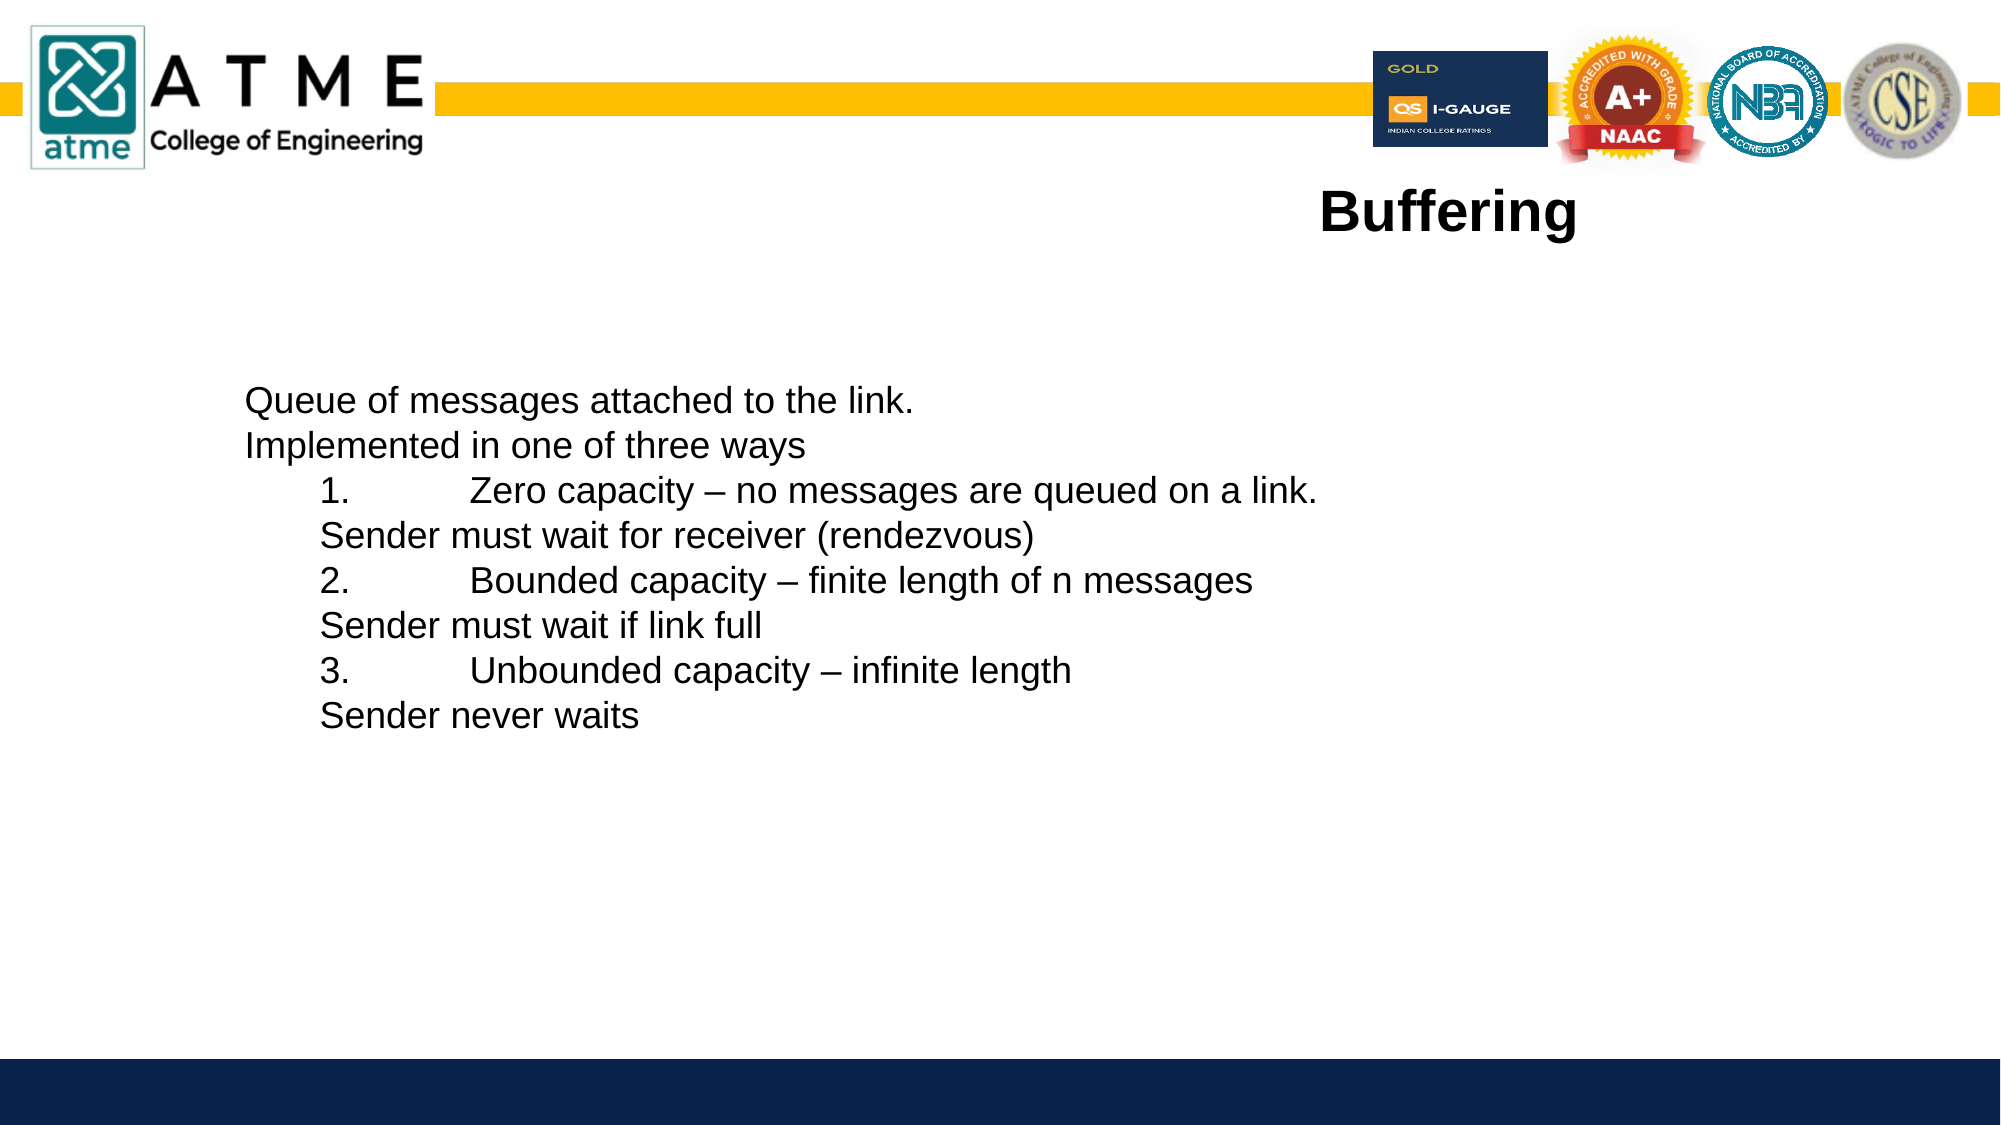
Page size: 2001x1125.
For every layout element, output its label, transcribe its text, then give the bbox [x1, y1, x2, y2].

picture [1373, 20, 1828, 180]
picture [1840, 26, 1968, 176]
text_box Buffering [1305, 165, 1594, 251]
picture [22, 15, 435, 178]
picture [0, 1059, 2001, 1125]
text_box Queue of messages attached to the link. Implemented in one of three ways 1. Zero capacity – no messages are queued on a link. Sender must wait for receiver (rendezvous) 2. Bounded capacity – finite length of n messages Sender must wait if link full 3. Unbounded capacity – infinite length Sender never waits [229, 368, 1334, 744]
